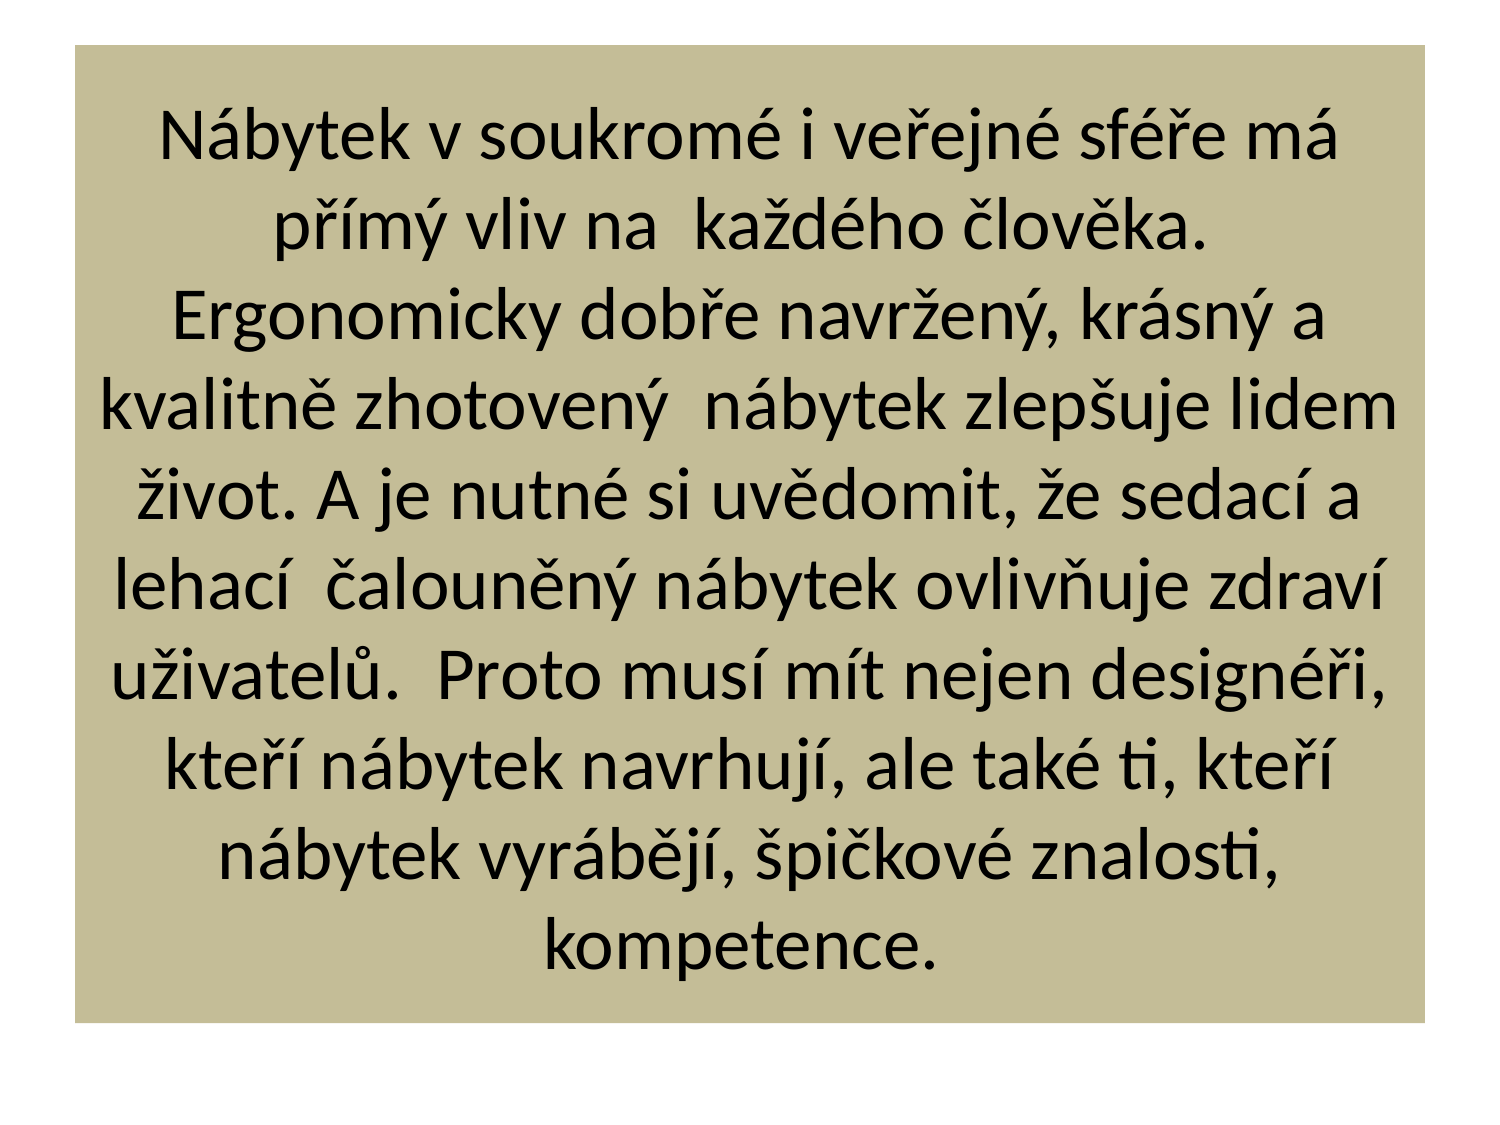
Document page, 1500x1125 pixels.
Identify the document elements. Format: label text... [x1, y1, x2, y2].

title Nábytek v soukromé i veřejné sféře má přímý vliv na každého člověka. Ergonomicky dobře navržený, krásný a kvalitně zhotovený nábytek zlepšuje lidem život. A je nutné si uvědomit, že sedací a lehací čalouněný nábytek ovlivňuje zdraví uživatelů. Proto musí mít nejen designéři, kteří nábytek navrhují, ale také ti, kteří nábytek vyrábějí, špičkové znalosti, kompetence. [75, 45, 1425, 1024]
